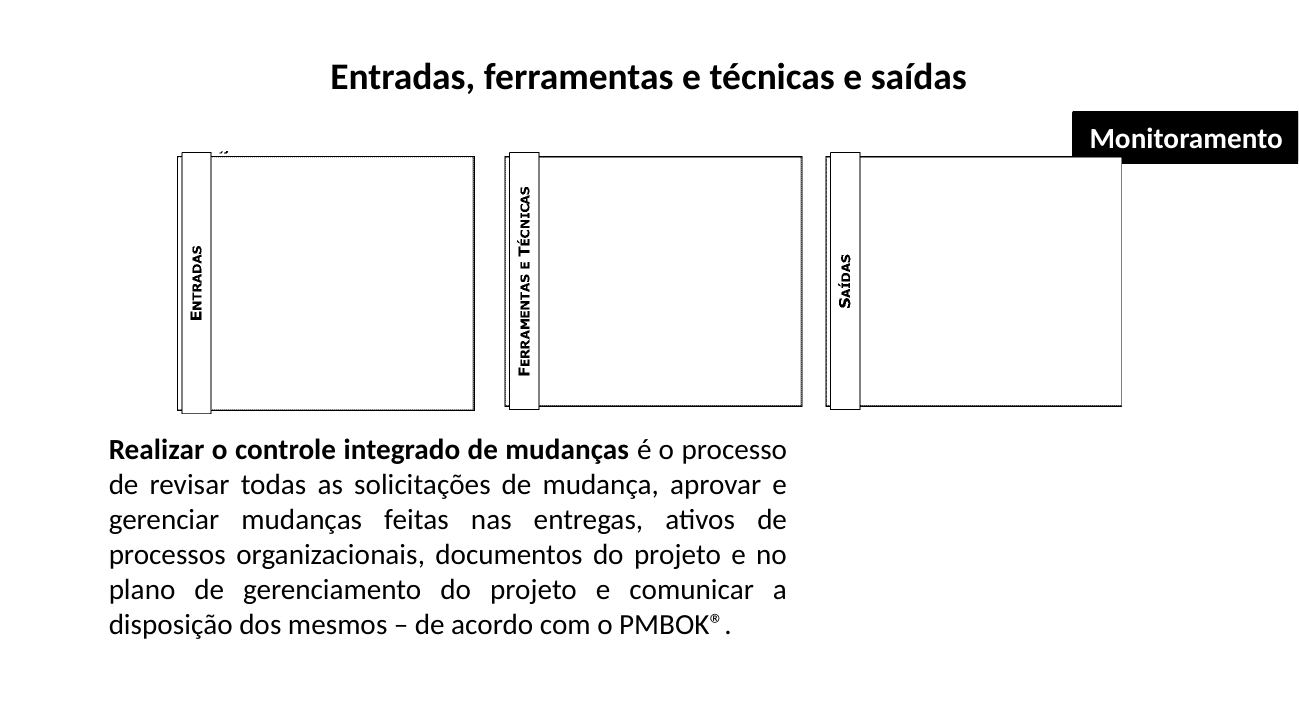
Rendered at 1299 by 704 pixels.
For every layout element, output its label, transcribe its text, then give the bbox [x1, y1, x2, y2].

picture [176, 150, 1122, 415]
text_box Entradas, ferramentas e técnicas e saídas [0, 44, 1299, 106]
text_box Monitoramento [1074, 112, 1299, 162]
text_box Realizar o controle integrado de mudanças é o processo de revisar todas as solicitações de mudança, aprovar e gerenciar mudanças feitas nas entregas, ativos de processos organizacionais, documentos do projeto e no plano de gerenciamento do projeto e comunicar a disposição dos mesmos – de acordo com o PMBOK®. [93, 422, 803, 650]
